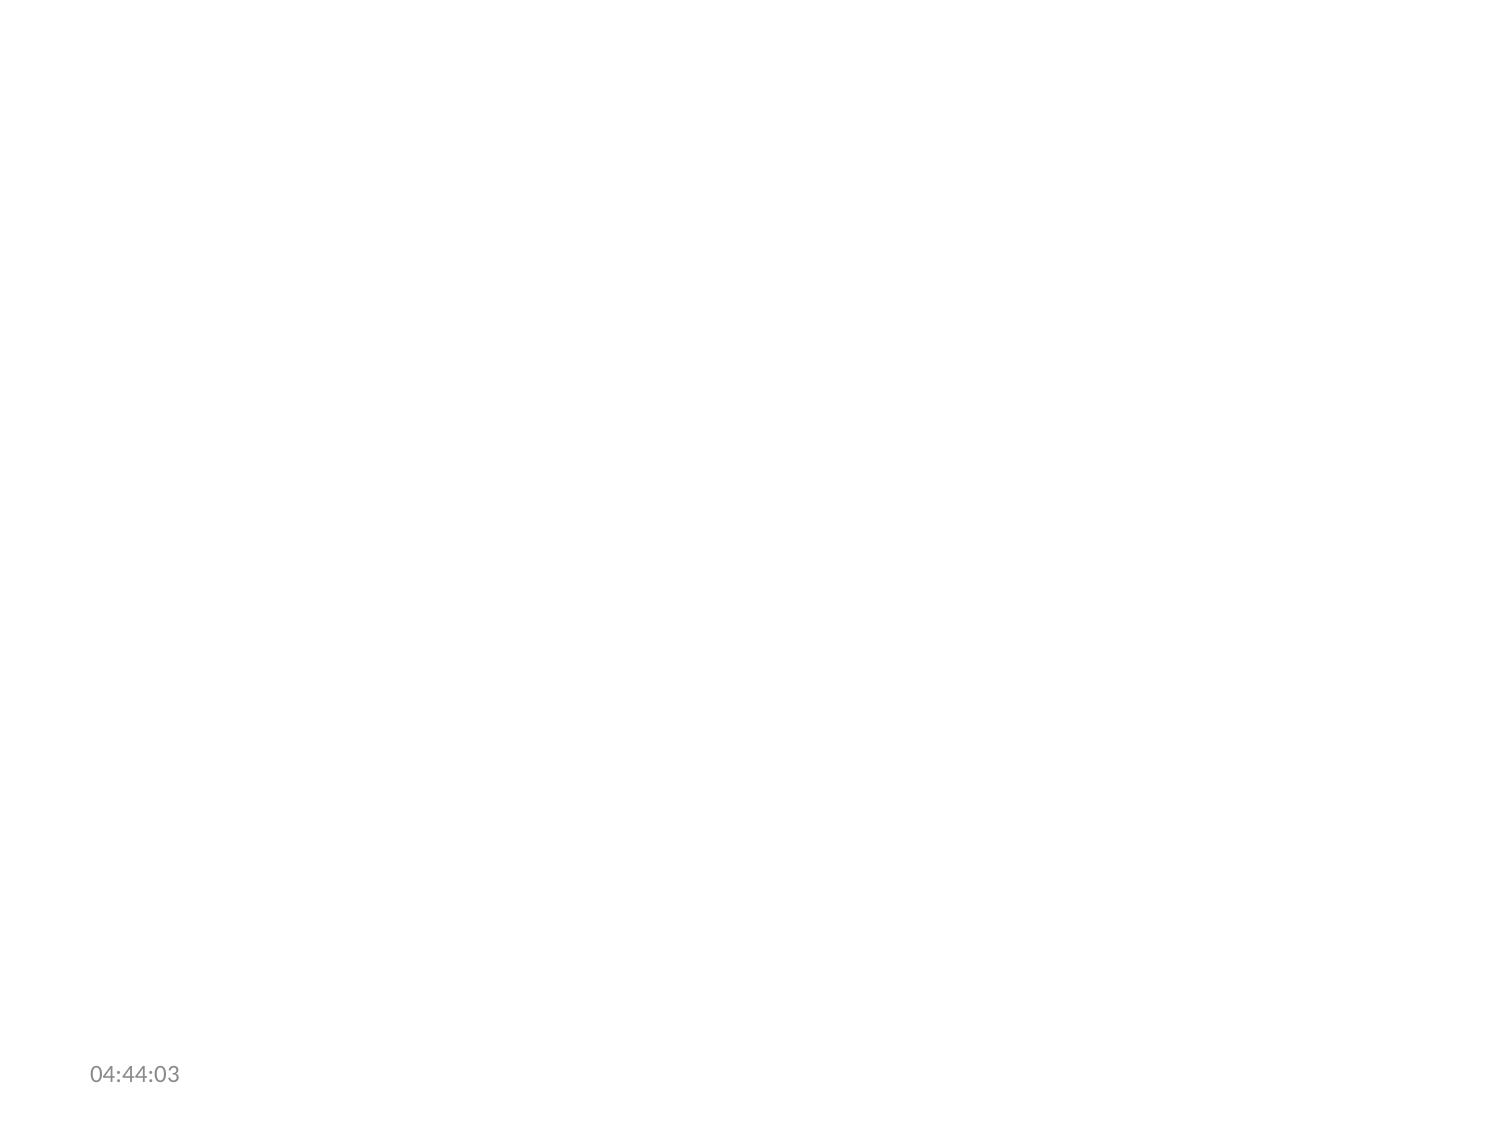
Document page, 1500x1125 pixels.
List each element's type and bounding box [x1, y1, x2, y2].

slide_number [75, 1042, 425, 1103]
